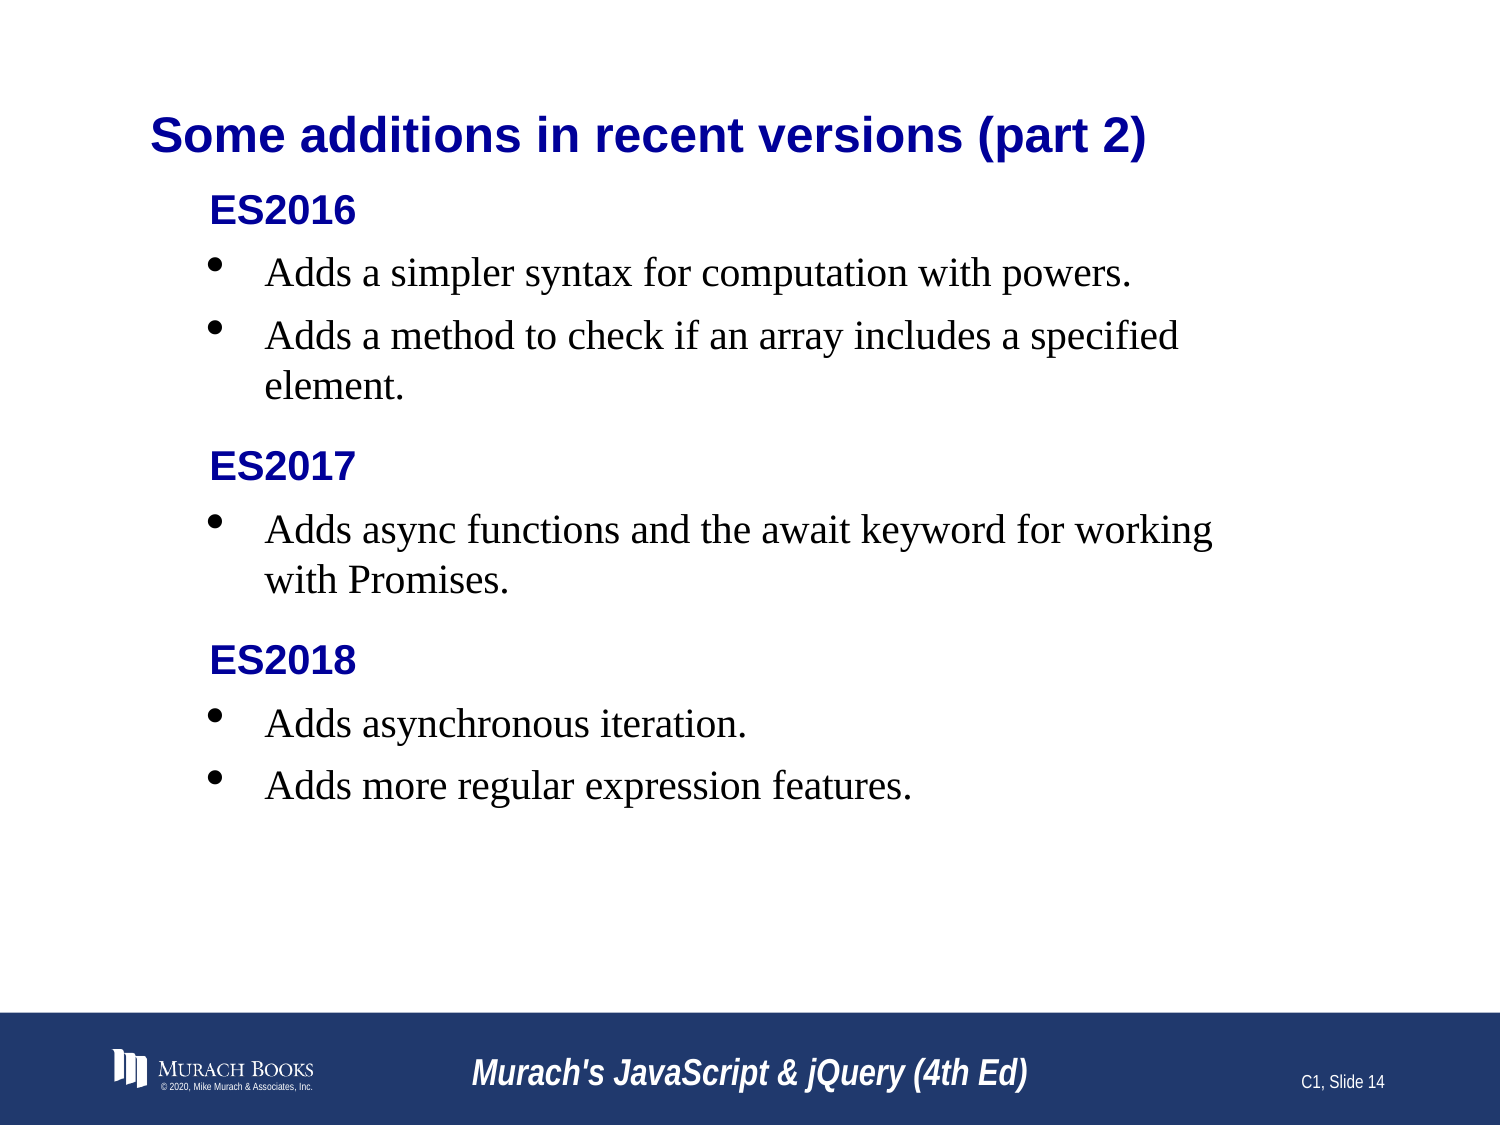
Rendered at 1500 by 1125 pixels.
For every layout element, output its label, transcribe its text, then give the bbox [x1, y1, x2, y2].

footer © 2020, Mike Murach & Associates, Inc. [12, 1025, 463, 1100]
slide_number C1, Slide 14 [1087, 1025, 1400, 1100]
slide_number Murach's JavaScript & jQuery (4th Ed) [463, 1025, 1050, 1100]
title Some additions in recent versions (part 2) [150, 102, 1350, 164]
list ES2016 Adds a simpler syntax for computation with powers. Adds a method to check if an array includes a specified element. ES2017 Adds async functions and the await keyword for working with Promises. ES2018 Adds asynchronous iteration. Adds more regular expression features. [137, 174, 1350, 975]
